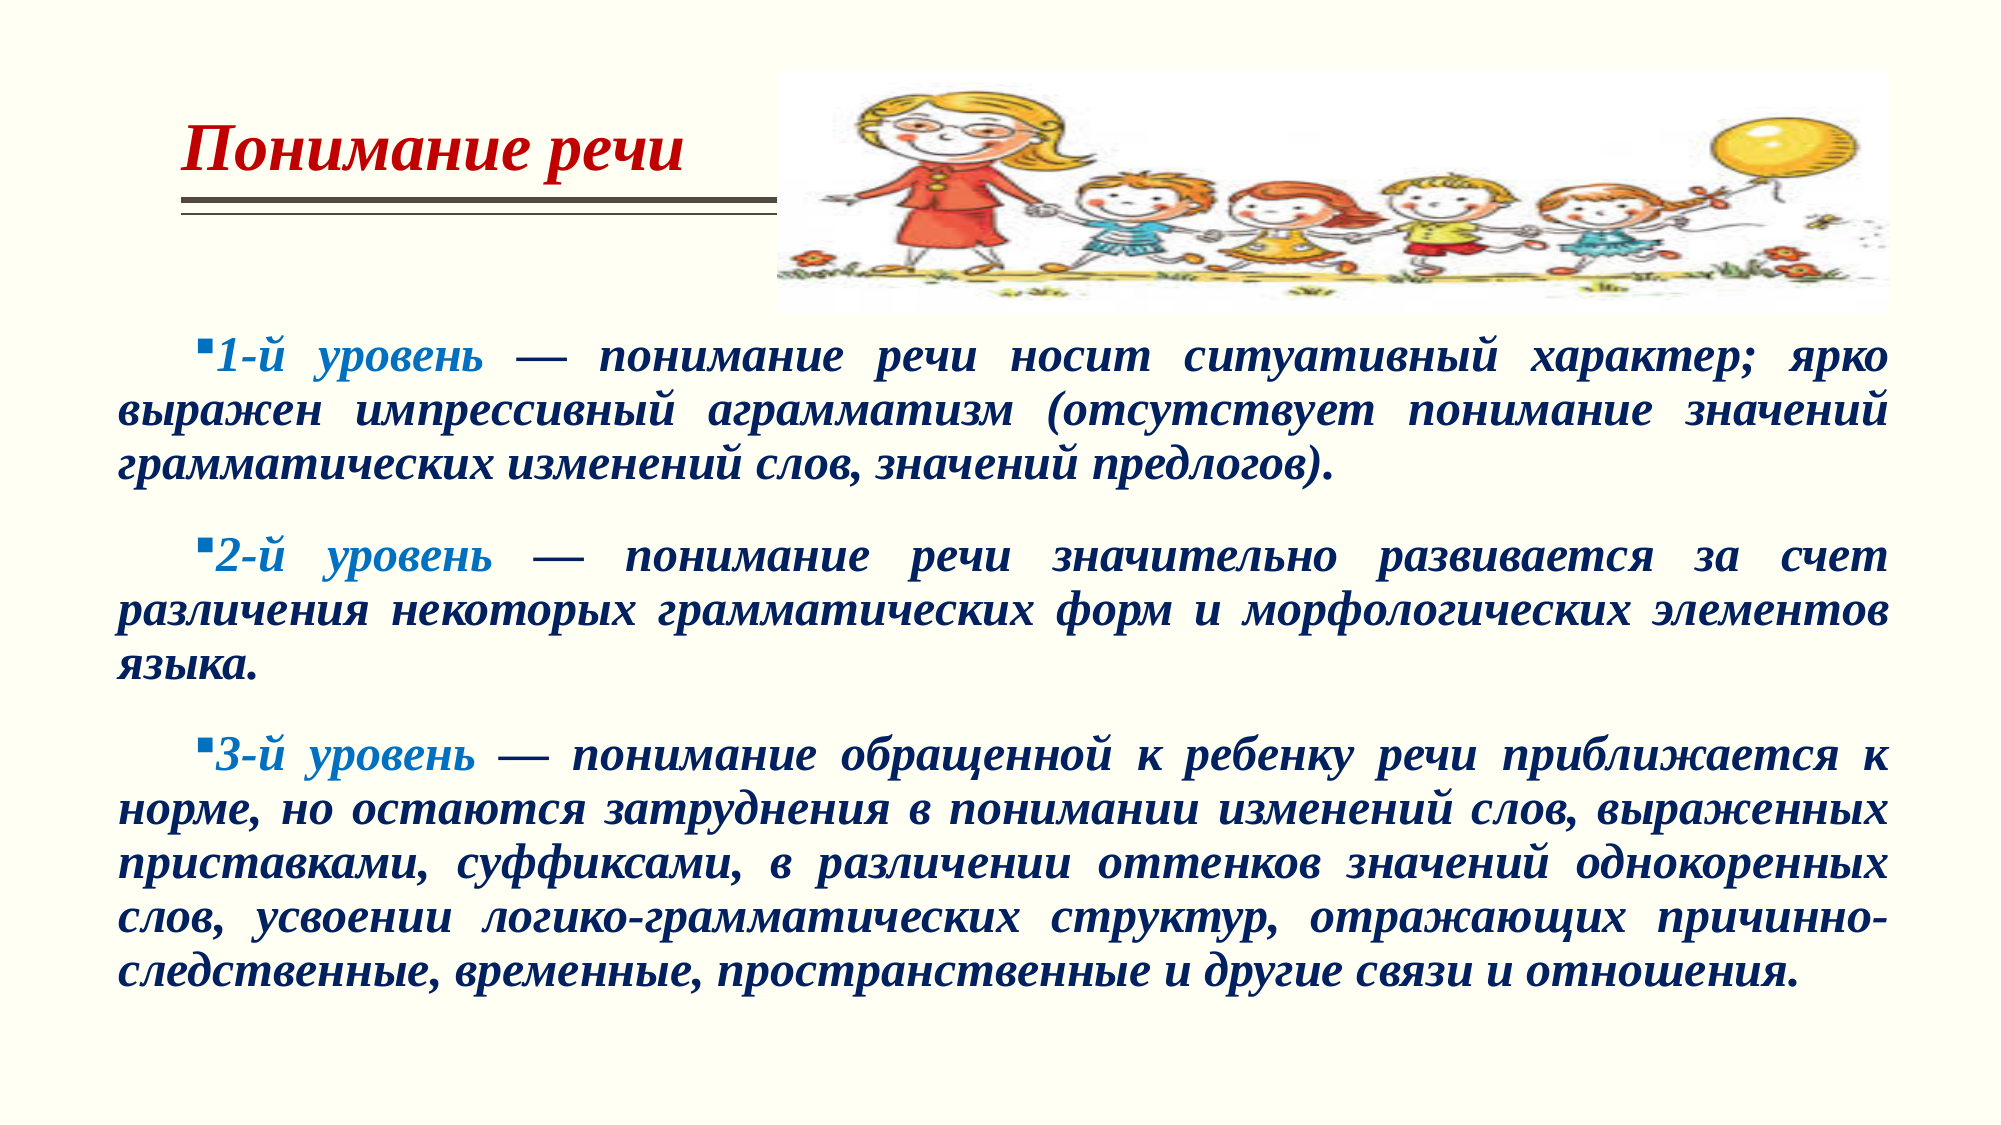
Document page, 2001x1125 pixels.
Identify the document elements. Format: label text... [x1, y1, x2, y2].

picture [777, 71, 1890, 314]
list 1-й уровень — понимание речи носит ситуативный характер; ярко выражен импрессивный аграмматизм (отсутствует понимание значений грамматических изменений слов, значений предлогов). 2-й уровень — понимание речи значительно развивается за счет различения некоторых грамматических форм и морфологических элементов языка. 3-й уровень — понимание обращенной к ребенку речи приближается к норме, но остаются затруднения в понимании изменений слов, выраженных приставками, суффиксами, в различении оттенков значений однокоренных слов, усвоении логико-грамматических структур, отражающих причинно-следственные, временные, пространственные и другие связи и отношения. [81, 233, 1890, 1048]
title Понимание речи [181, 51, 1819, 193]
